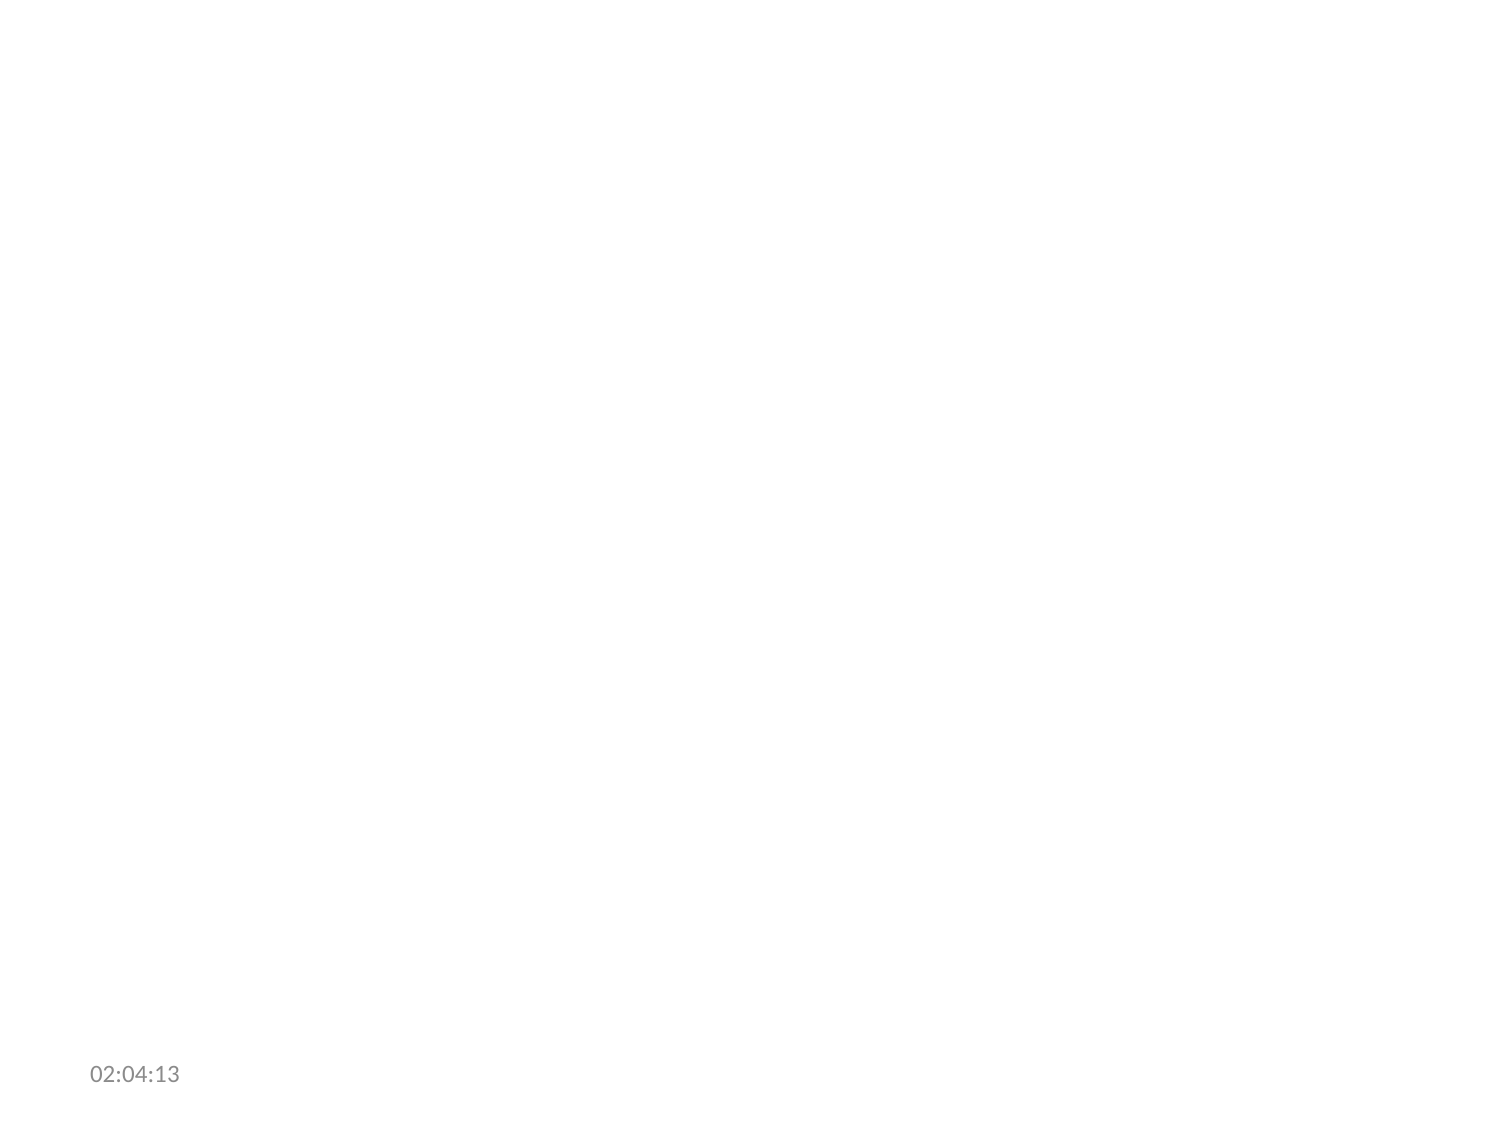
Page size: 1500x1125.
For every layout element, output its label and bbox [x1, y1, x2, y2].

slide_number [75, 1042, 425, 1103]
